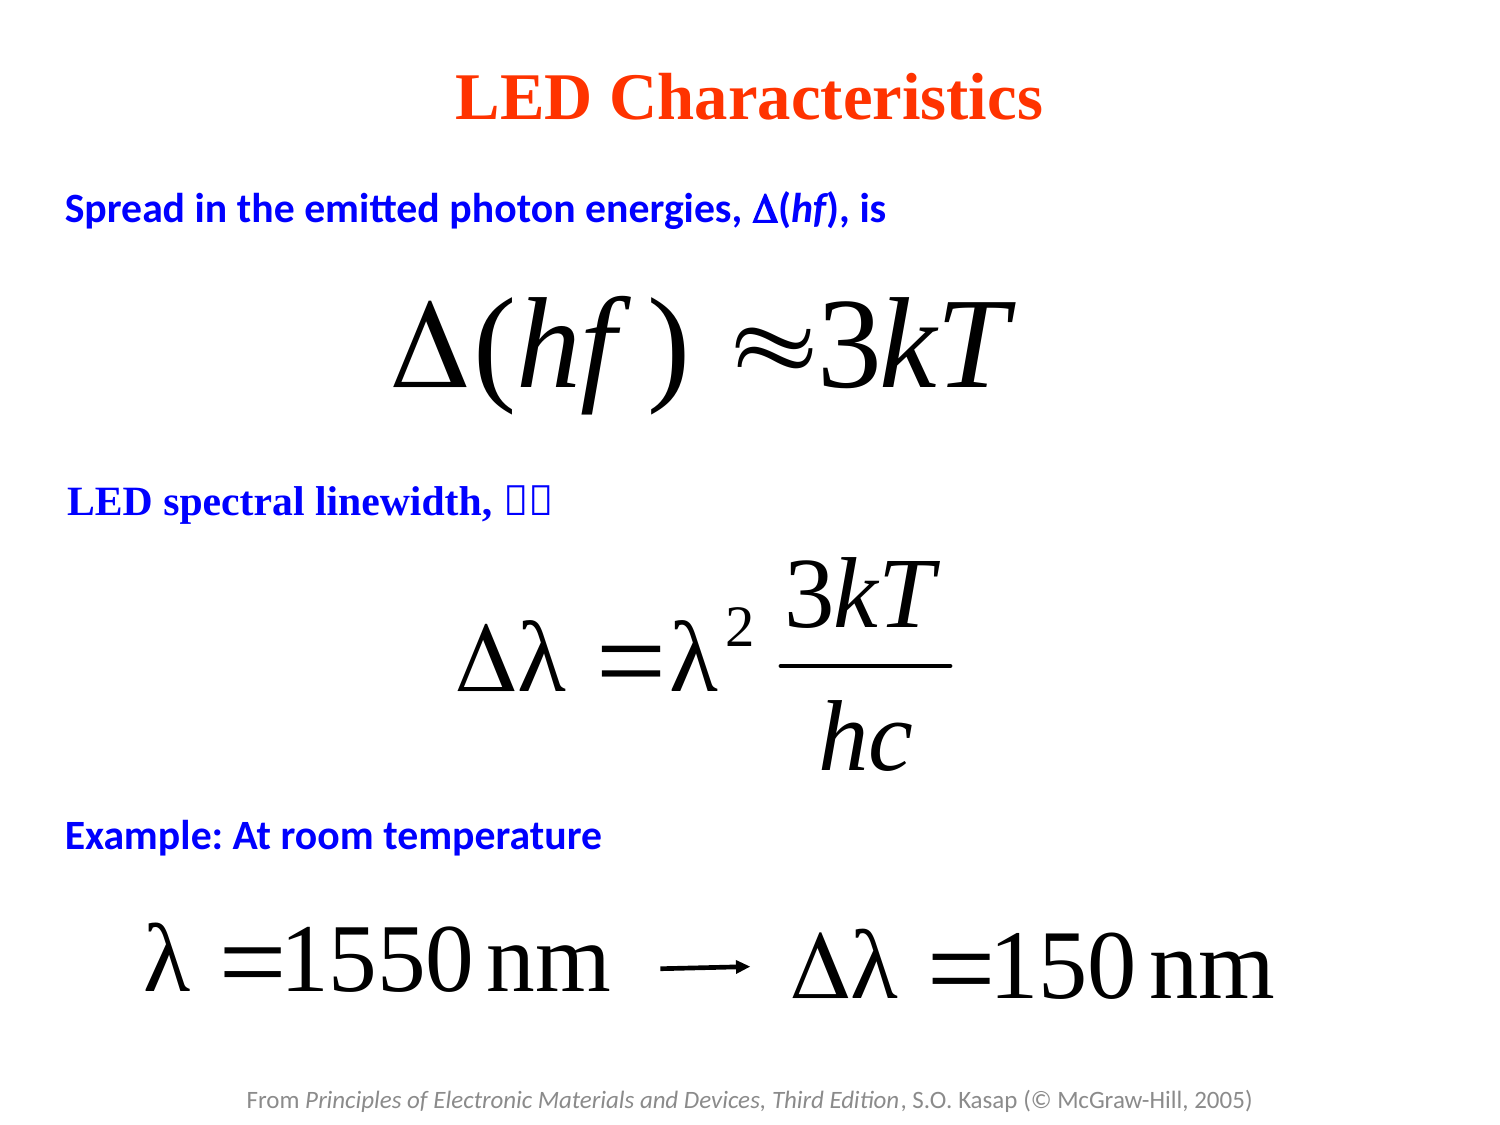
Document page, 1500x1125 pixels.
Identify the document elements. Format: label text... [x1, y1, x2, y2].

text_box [775, 907, 1293, 1040]
title LED Characteristics [75, 45, 1425, 156]
list LED spectral linewidth,  [52, 466, 1371, 543]
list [440, 531, 971, 793]
footer From Principles of Electronic Materials and Devices, Third Edition, S.O. Kasap (© McGraw-Hill, 2005) [0, 1072, 1500, 1125]
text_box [376, 273, 1041, 437]
text_box Example: At room temperature [50, 800, 1369, 876]
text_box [128, 901, 632, 1032]
text_box Spread in the emitted photon energies, D(hf), is [50, 172, 1369, 249]
text_box [660, 960, 751, 974]
